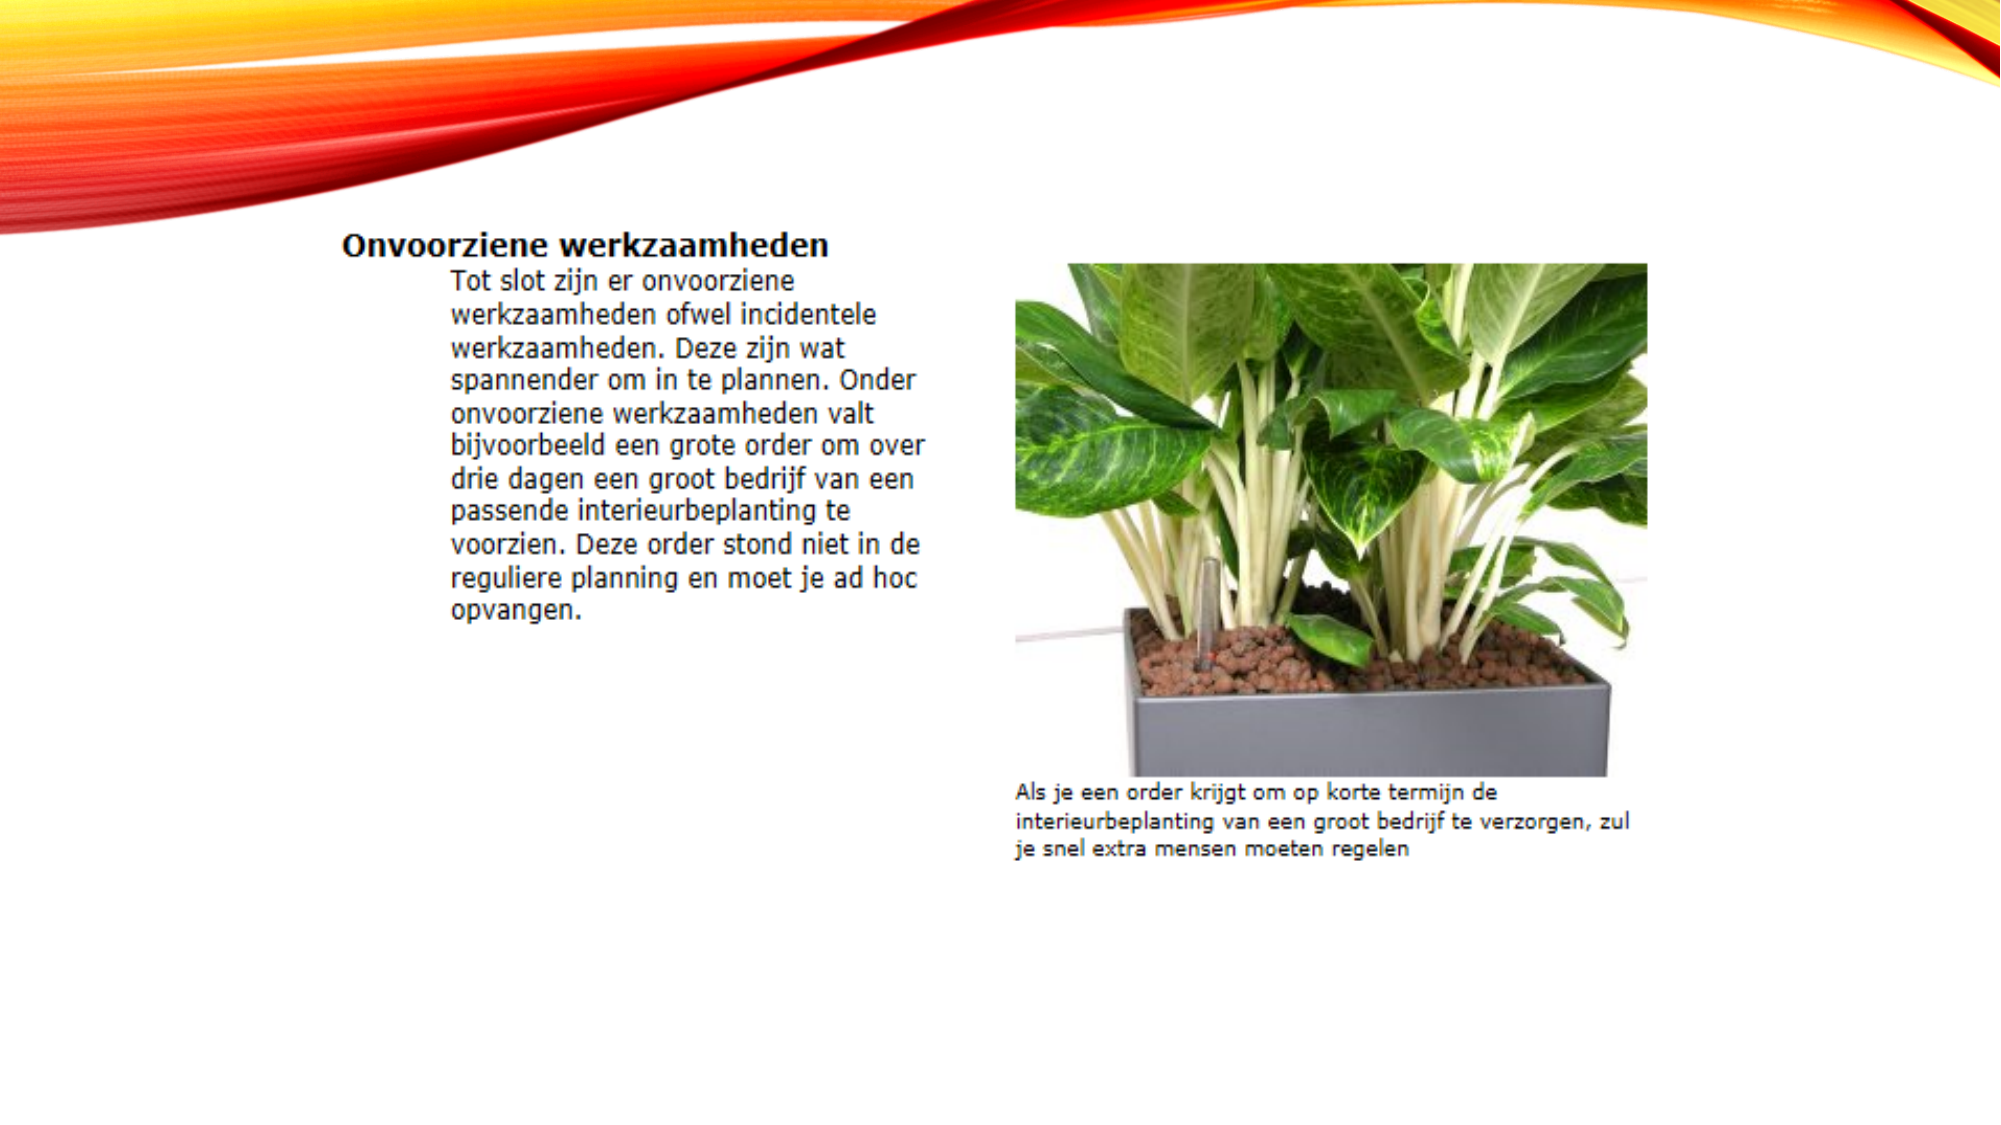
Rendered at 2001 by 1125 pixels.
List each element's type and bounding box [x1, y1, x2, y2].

picture [0, 0, 2000, 237]
list [338, 219, 1650, 870]
